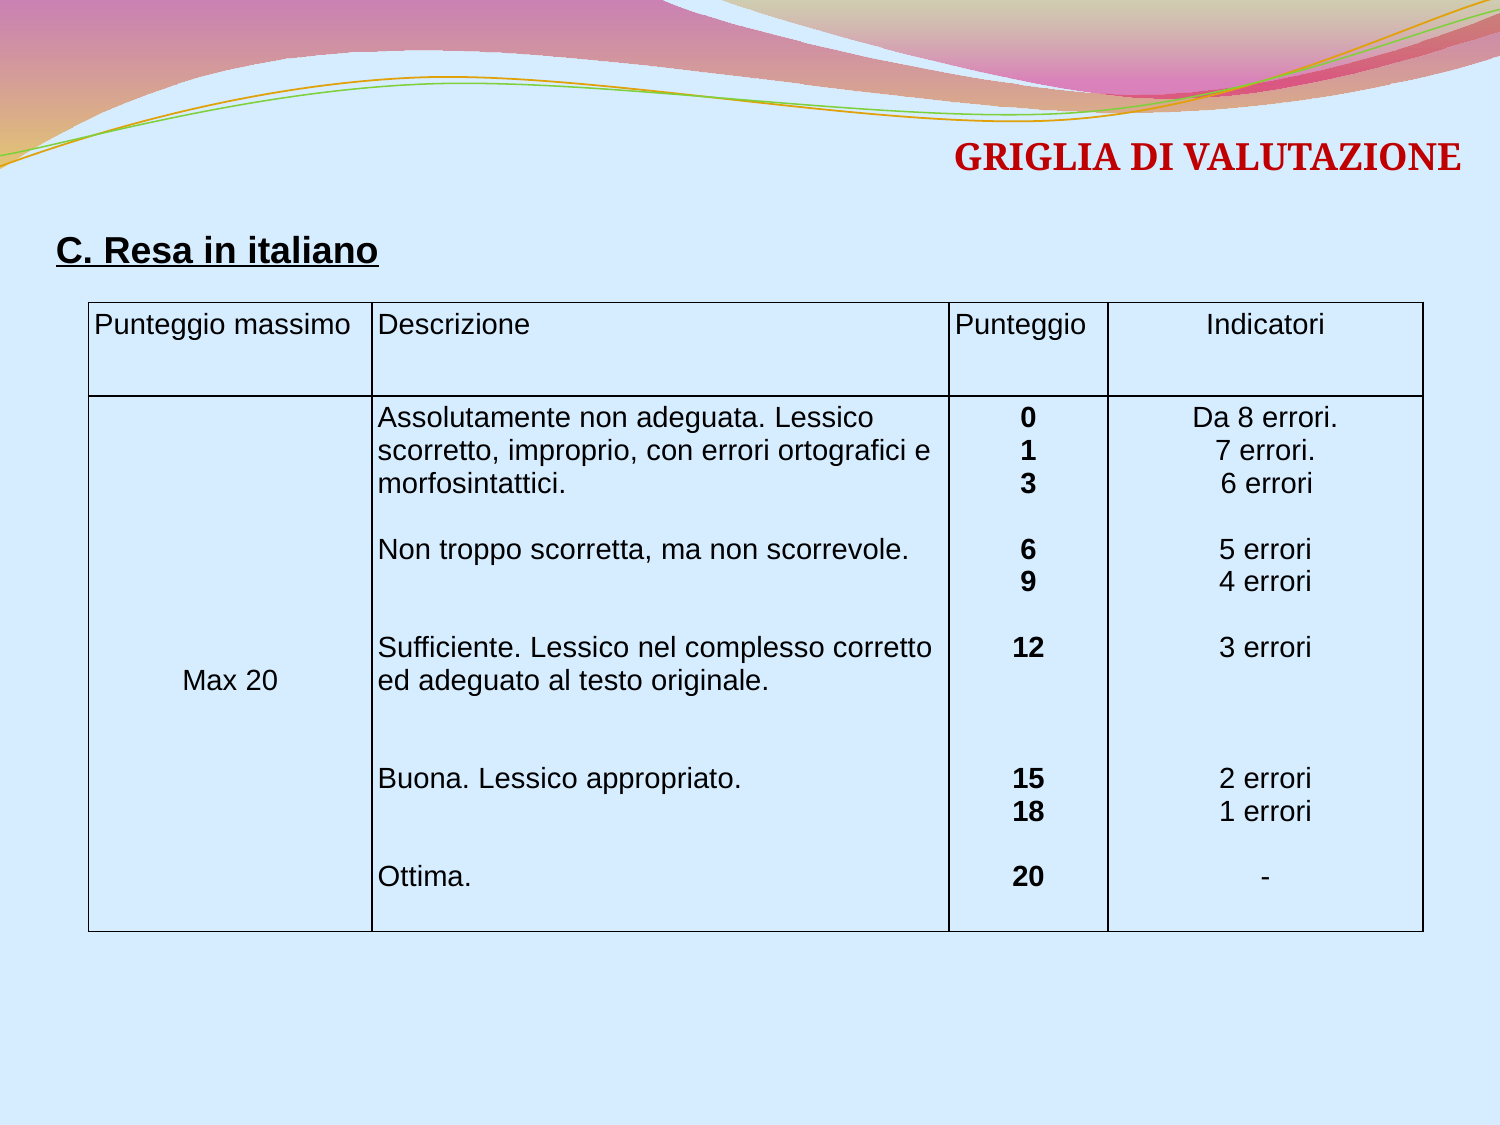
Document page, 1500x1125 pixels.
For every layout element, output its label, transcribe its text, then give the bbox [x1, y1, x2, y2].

table_cell 0 1 3 6 9 12 15 18 20 [950, 397, 1107, 931]
table_header Descrizione [373, 303, 948, 395]
text_box GRIGLIA DI VALUTAZIONE [939, 125, 1477, 186]
table_cell Da 8 errori. 7 errori. 6 errori 5 errori 4 errori 3 errori 2 errori 1 errori - [1109, 397, 1422, 931]
table_header Punteggio massimo [89, 303, 371, 395]
table_header Punteggio [950, 303, 1107, 395]
table_cell Assolutamente non adeguata. Lessico scorretto, improprio, con errori ortografici e morfosintattici. Non troppo scorretta, ma non scorrevole. Sufficiente. Lessico nel complesso corretto ed adeguato al testo originale. Buona. Lessico appropriato. Ottima. [373, 397, 948, 931]
table_header Indicatori [1109, 303, 1422, 395]
text_box C. Resa in italiano [41, 218, 420, 279]
table_cell Max 20 [89, 397, 371, 931]
